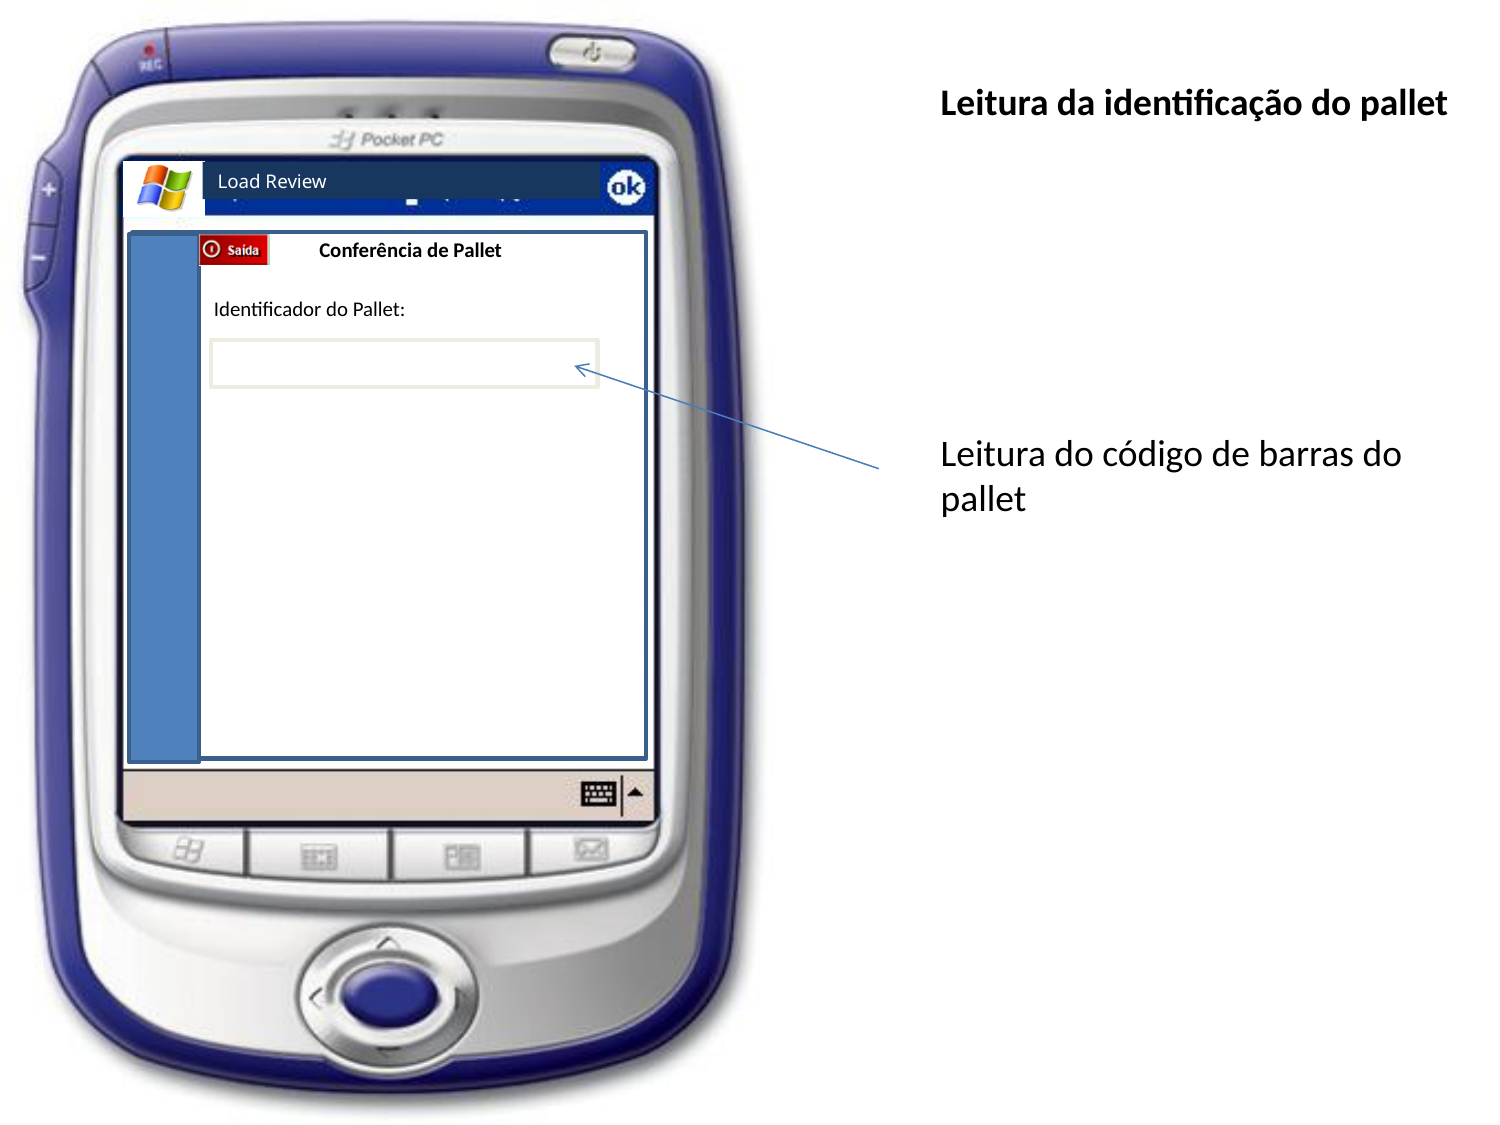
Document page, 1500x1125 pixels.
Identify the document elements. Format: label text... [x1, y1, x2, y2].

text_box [0, 0, 774, 1125]
text_box Leitura da identificação do pallet [925, 70, 1477, 130]
text_box Leitura do código de barras do pallet [925, 421, 1430, 527]
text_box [573, 365, 880, 469]
